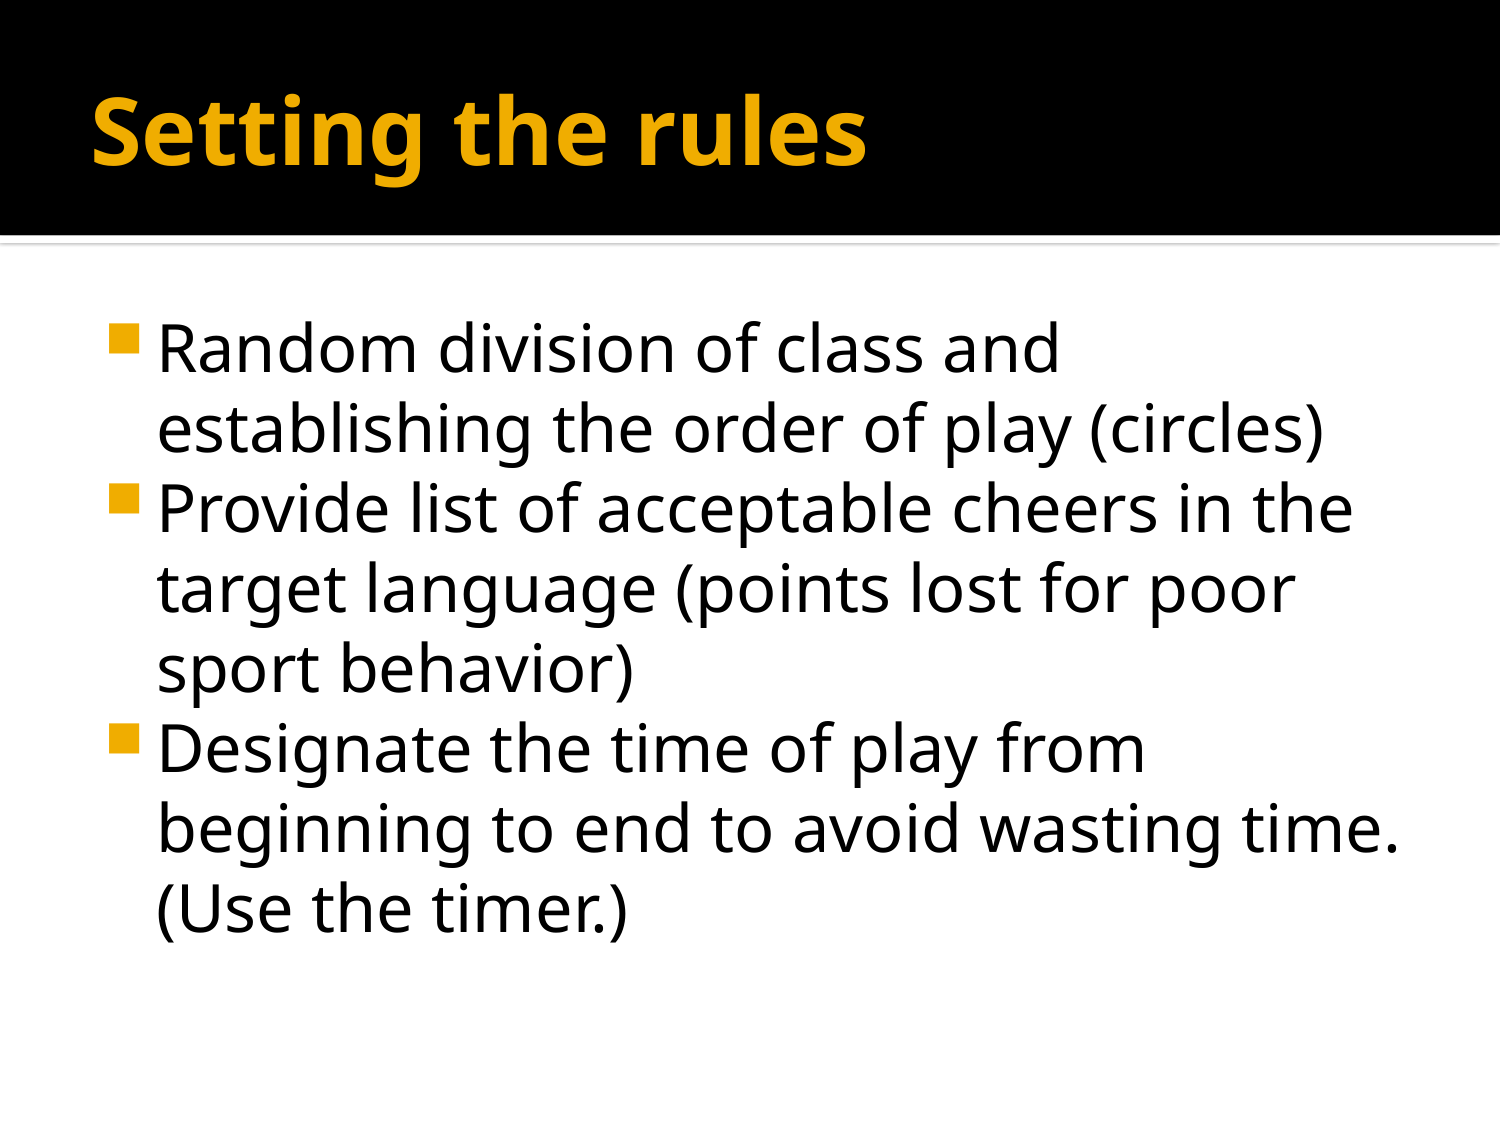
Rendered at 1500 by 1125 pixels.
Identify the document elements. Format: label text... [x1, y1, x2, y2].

list Random division of class and establishing the order of play (circles) Provide list of acceptable cheers in the target language (points lost for poor sport behavior) Designate the time of play from beginning to end to avoid wasting time. (Use the timer.) [75, 291, 1425, 1050]
title Setting the rules [75, 25, 1425, 231]
